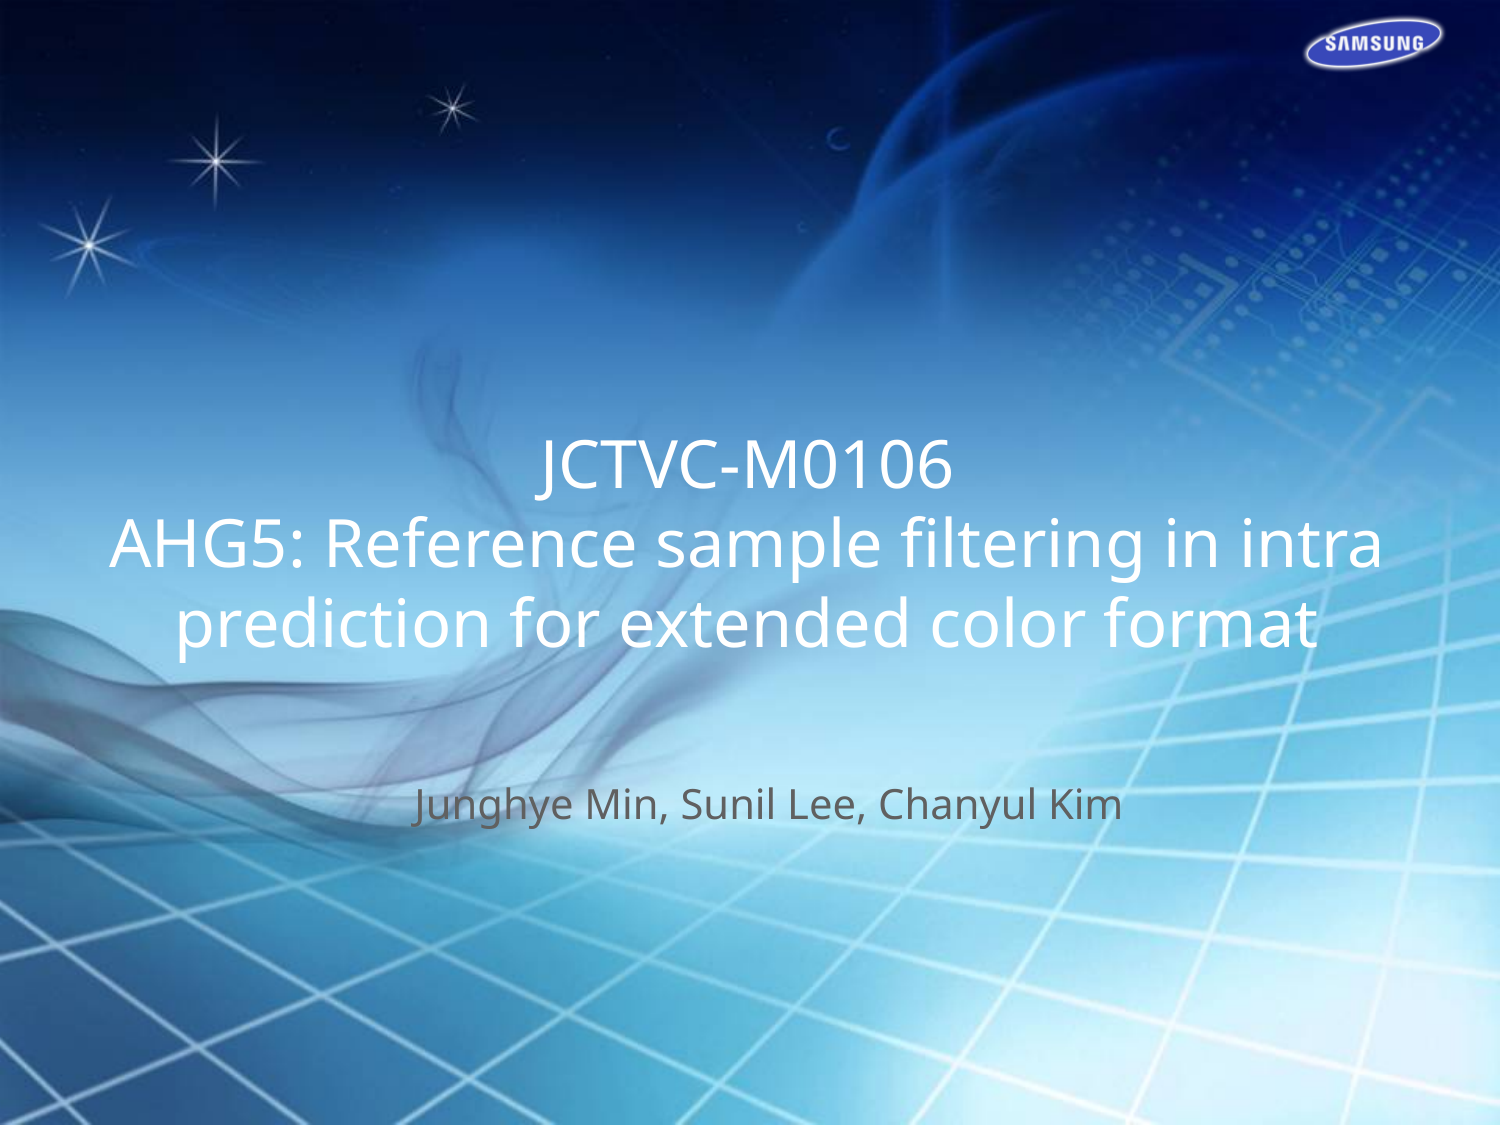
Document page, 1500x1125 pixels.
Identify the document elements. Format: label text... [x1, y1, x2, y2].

text_box Junghye Min, Sunil Lee, Chanyul Kim [366, 770, 1172, 836]
picture [0, 0, 1500, 1125]
text_box JCTVC-M0106 AHG5: Reference sample filtering in intra prediction for extended color format [81, 413, 1415, 669]
